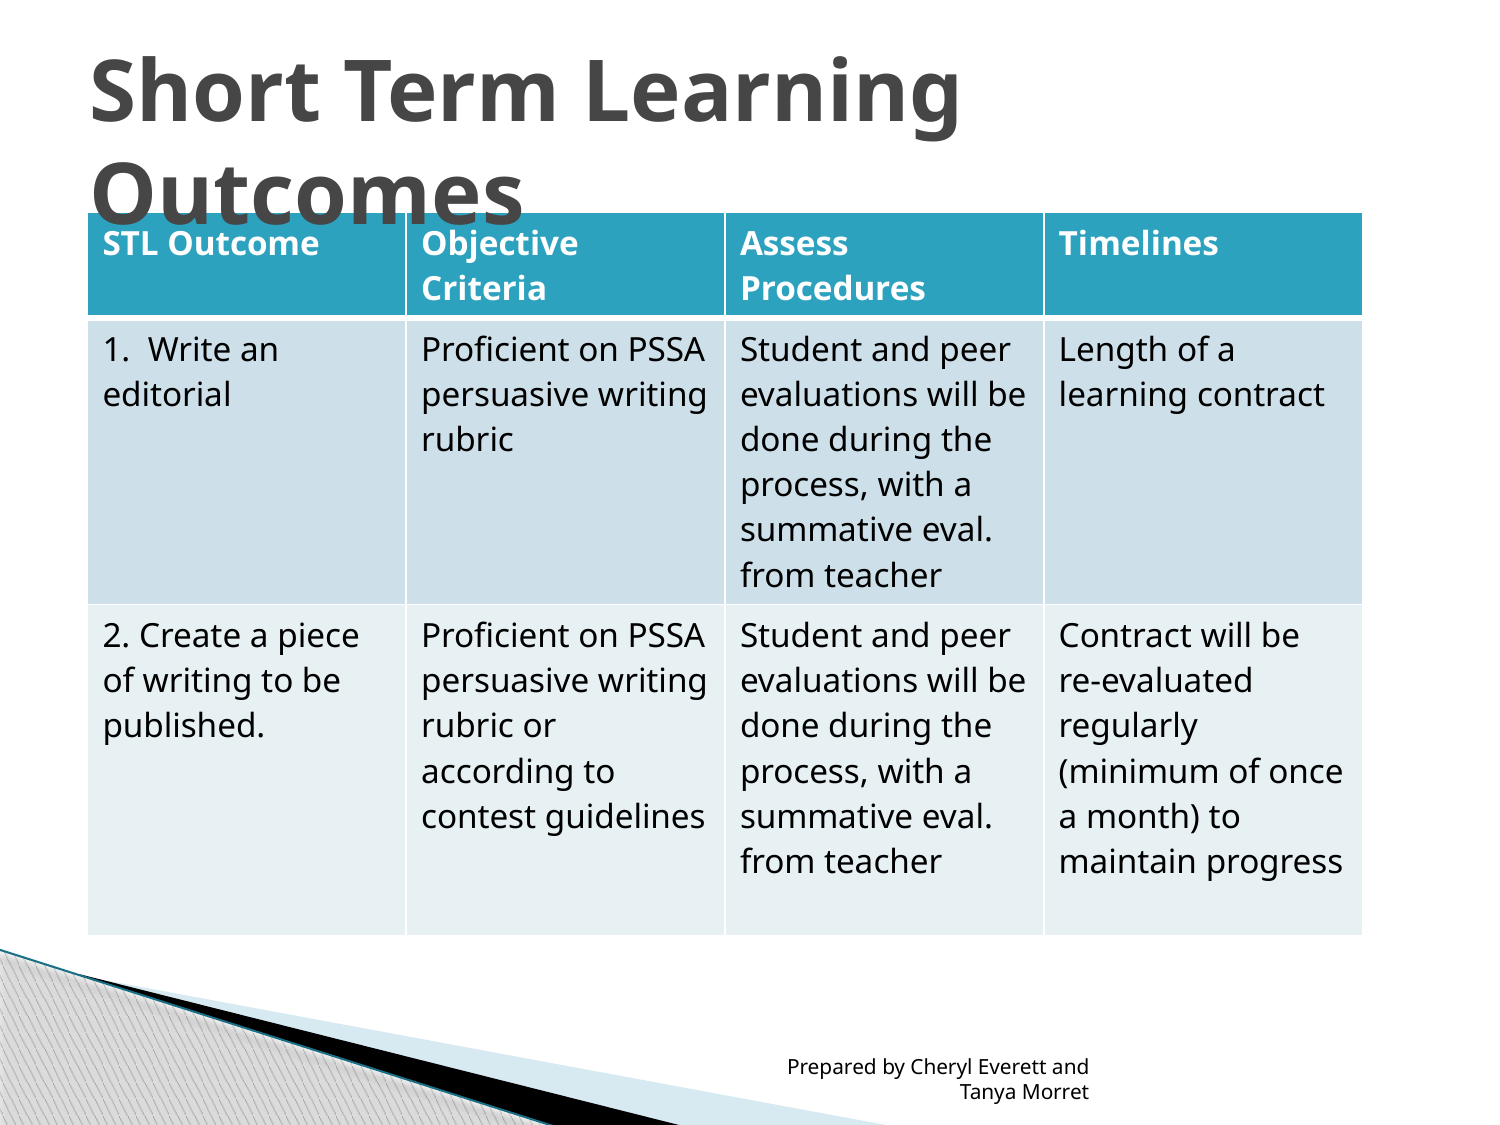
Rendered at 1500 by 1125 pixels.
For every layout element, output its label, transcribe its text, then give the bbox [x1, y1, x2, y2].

table_cell Contract will be re-evaluated regularly (minimum of once a month) to maintain progress [1045, 605, 1362, 935]
title Short Term Learning Outcomes [75, 45, 1425, 233]
table_cell 1. Write an editorial [88, 321, 405, 604]
table_header Objective Criteria [407, 233, 724, 315]
footer Prepared by Cheryl Everett and Tanya Morret [718, 1051, 1105, 1112]
table_cell Length of a learning contract [1045, 321, 1362, 604]
table_cell 2. Create a piece of writing to be published. [88, 605, 405, 935]
table_header STL Outcome [88, 233, 405, 315]
table_cell Proficient on PSSA persuasive writing rubric or according to contest guidelines [407, 605, 724, 935]
table_cell Student and peer evaluations will be done during the process, with a summative eval. from teacher [726, 605, 1043, 935]
table_header Assess Procedures [726, 233, 1043, 315]
table_cell Student and peer evaluations will be done during the process, with a summative eval. from teacher [726, 321, 1043, 604]
table_cell Proficient on PSSA persuasive writing rubric [407, 321, 724, 604]
table_header Timelines [1045, 233, 1362, 315]
